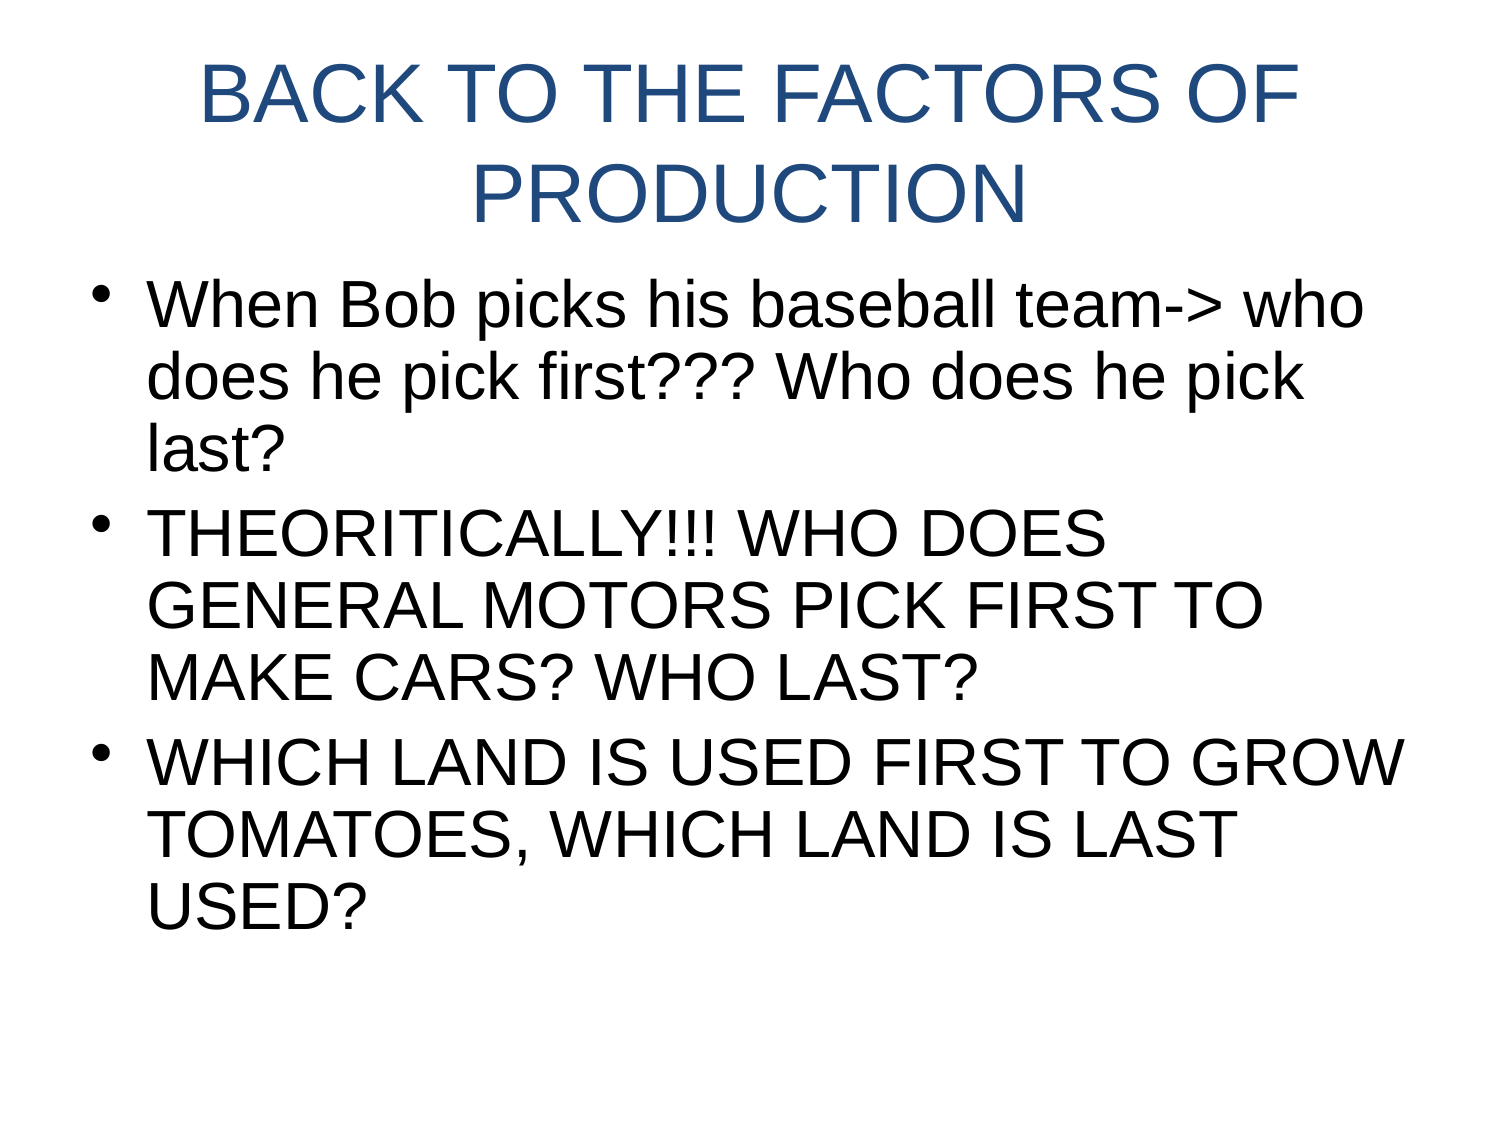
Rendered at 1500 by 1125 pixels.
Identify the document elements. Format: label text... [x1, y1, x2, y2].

title BACK TO THE FACTORS OF PRODUCTION [75, 45, 1425, 233]
list When Bob picks his baseball team-> who does he pick first??? Who does he pick last? THEORITICALLY!!! WHO DOES GENERAL MOTORS PICK FIRST TO MAKE CARS? WHO LAST? WHICH LAND IS USED FIRST TO GROW TOMATOES, WHICH LAND IS LAST USED? [75, 262, 1425, 1005]
